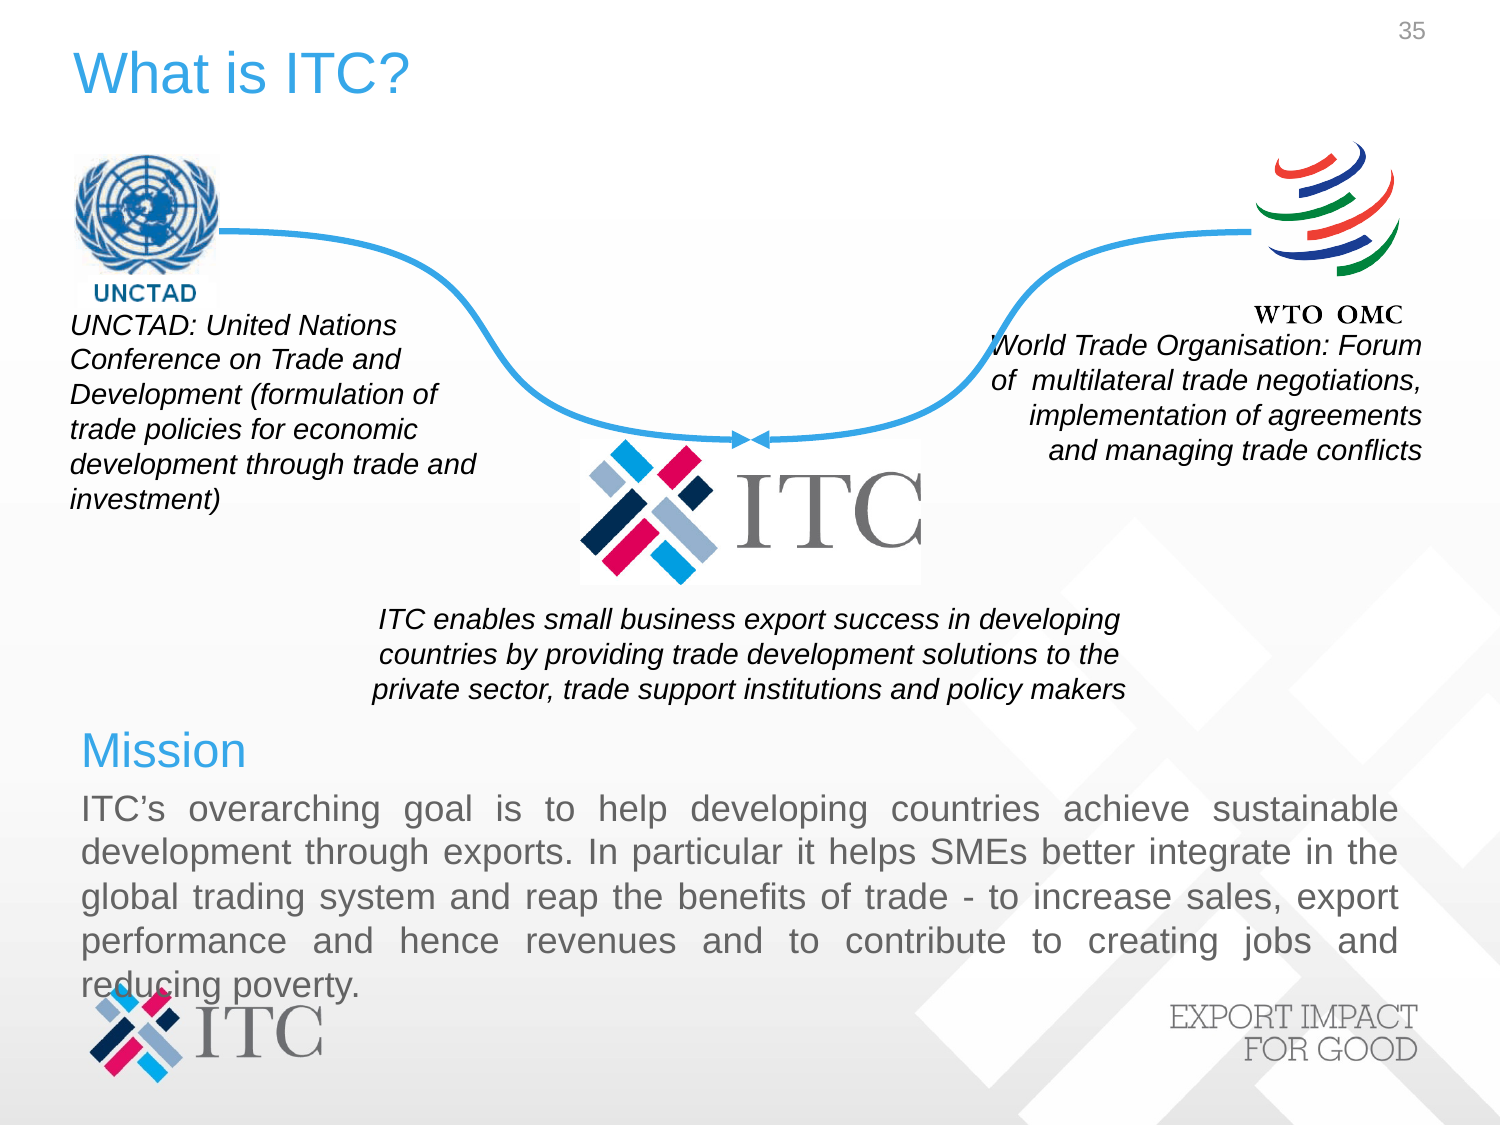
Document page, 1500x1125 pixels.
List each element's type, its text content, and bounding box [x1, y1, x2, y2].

picture [0, 0, 1500, 1125]
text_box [55, 153, 494, 526]
title What is ITC? [58, 27, 1176, 104]
slide_number 35 [1335, 0, 1442, 60]
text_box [218, 230, 1252, 715]
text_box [968, 137, 1439, 476]
list Mission ITC’s overarching goal is to help developing countries achieve sustainable development through exports. In particular it helps SMEs better integrate in the global trading system and reap the benefits of trade - to increase sales, export performance and hence revenues and to contribute to creating jobs and reducing poverty. [65, 710, 1416, 1014]
